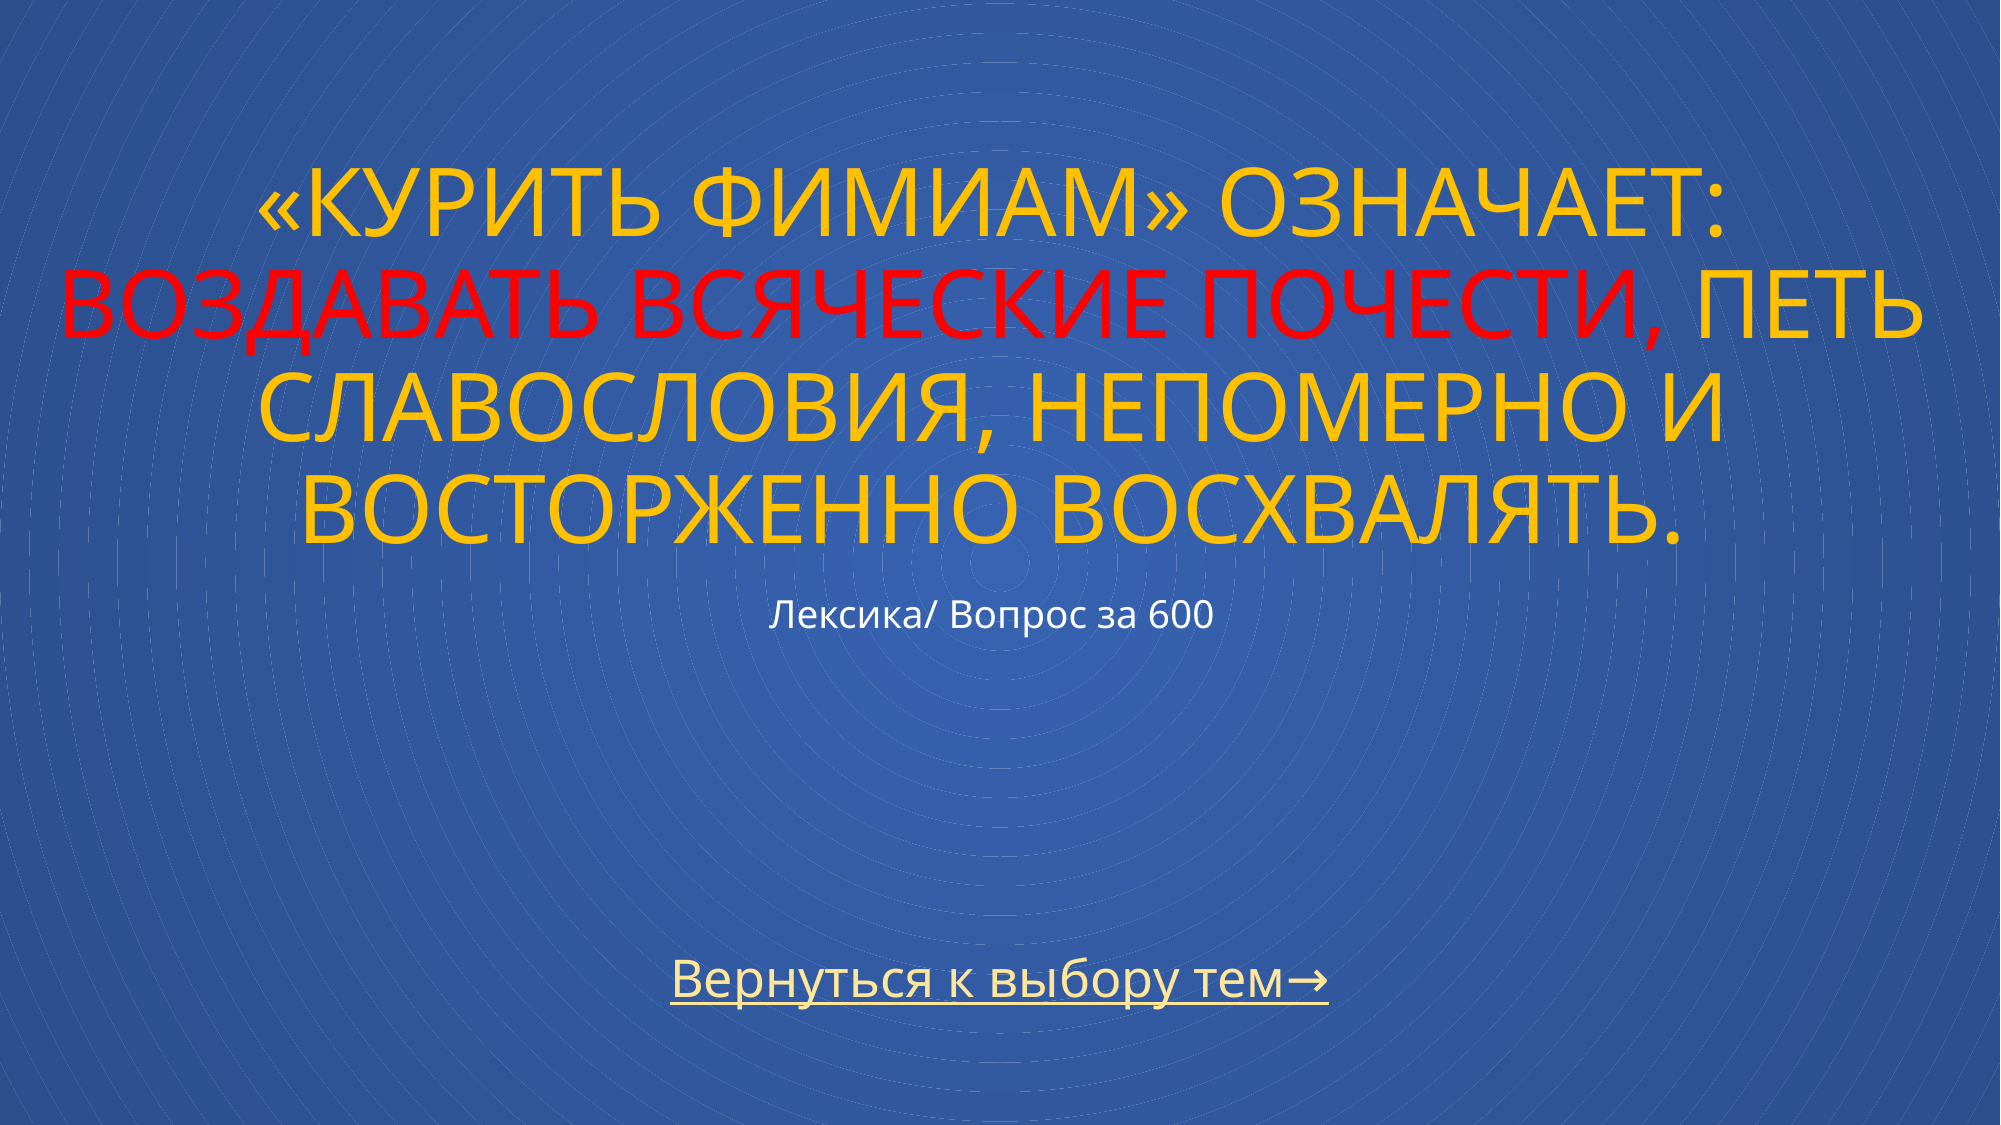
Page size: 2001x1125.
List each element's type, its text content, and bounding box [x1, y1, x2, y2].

text_box Вернуться к выбору тем→ [655, 938, 1345, 1016]
title «Курить фимиам» означает: воздавать всяческие почести, петь славословия, непомерно и восторженно восхвалять. Лексика/ Вопрос за 600 [25, 146, 1959, 646]
